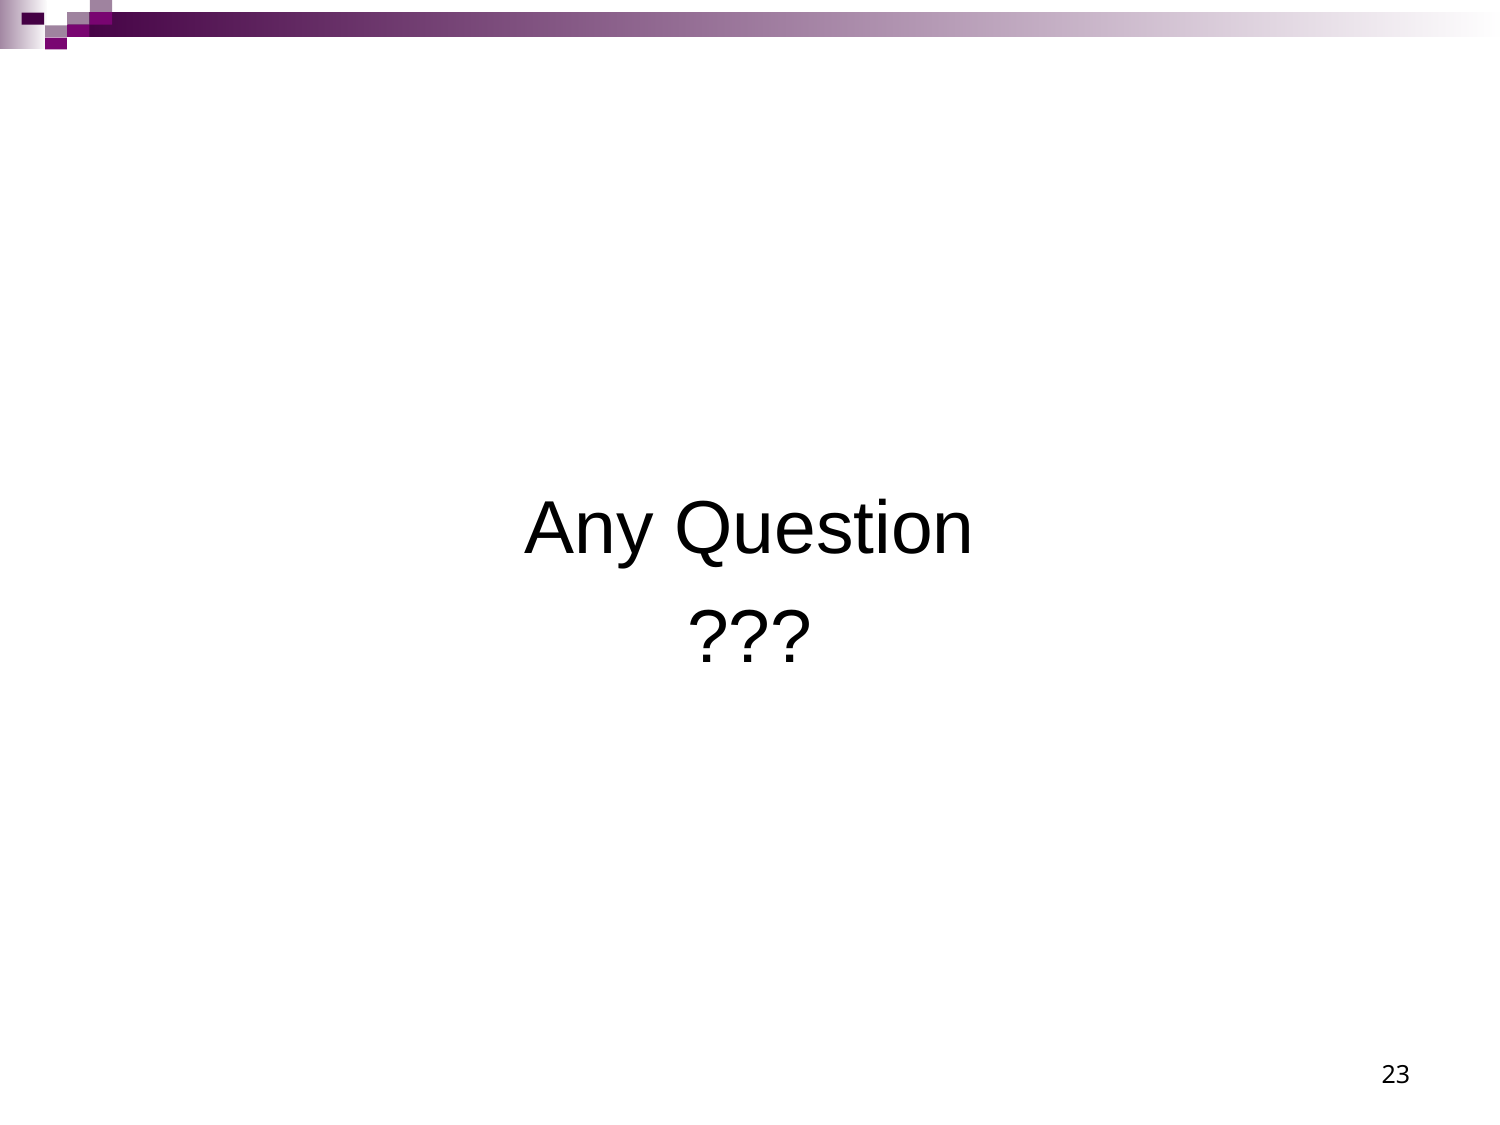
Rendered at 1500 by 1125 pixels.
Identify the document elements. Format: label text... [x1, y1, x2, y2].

text_box 23 [1074, 1024, 1425, 1100]
text_box Any Question ??? [137, 362, 1363, 750]
